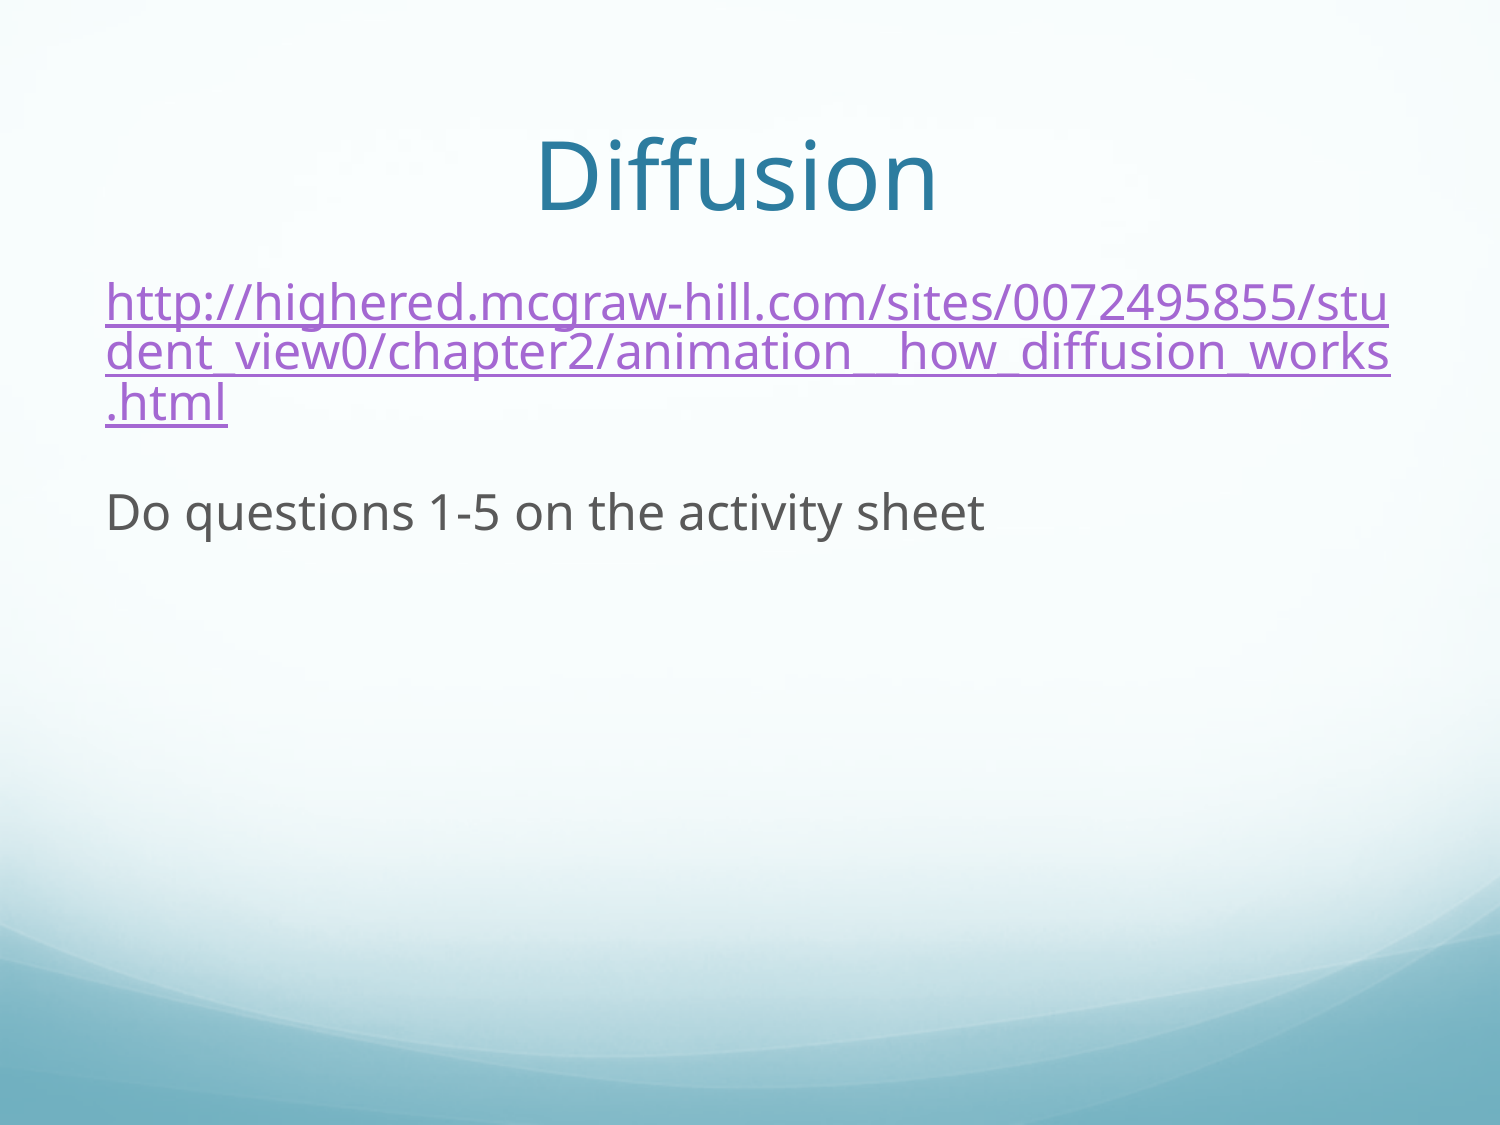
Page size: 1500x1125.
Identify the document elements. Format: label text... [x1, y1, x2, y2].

title Diffusion [90, 17, 1410, 237]
list http://highered.mcgraw-hill.com/sites/0072495855/student_view0/chapter2/animation__how_diffusion_works.html Do questions 1-5 on the activity sheet [90, 262, 1410, 975]
